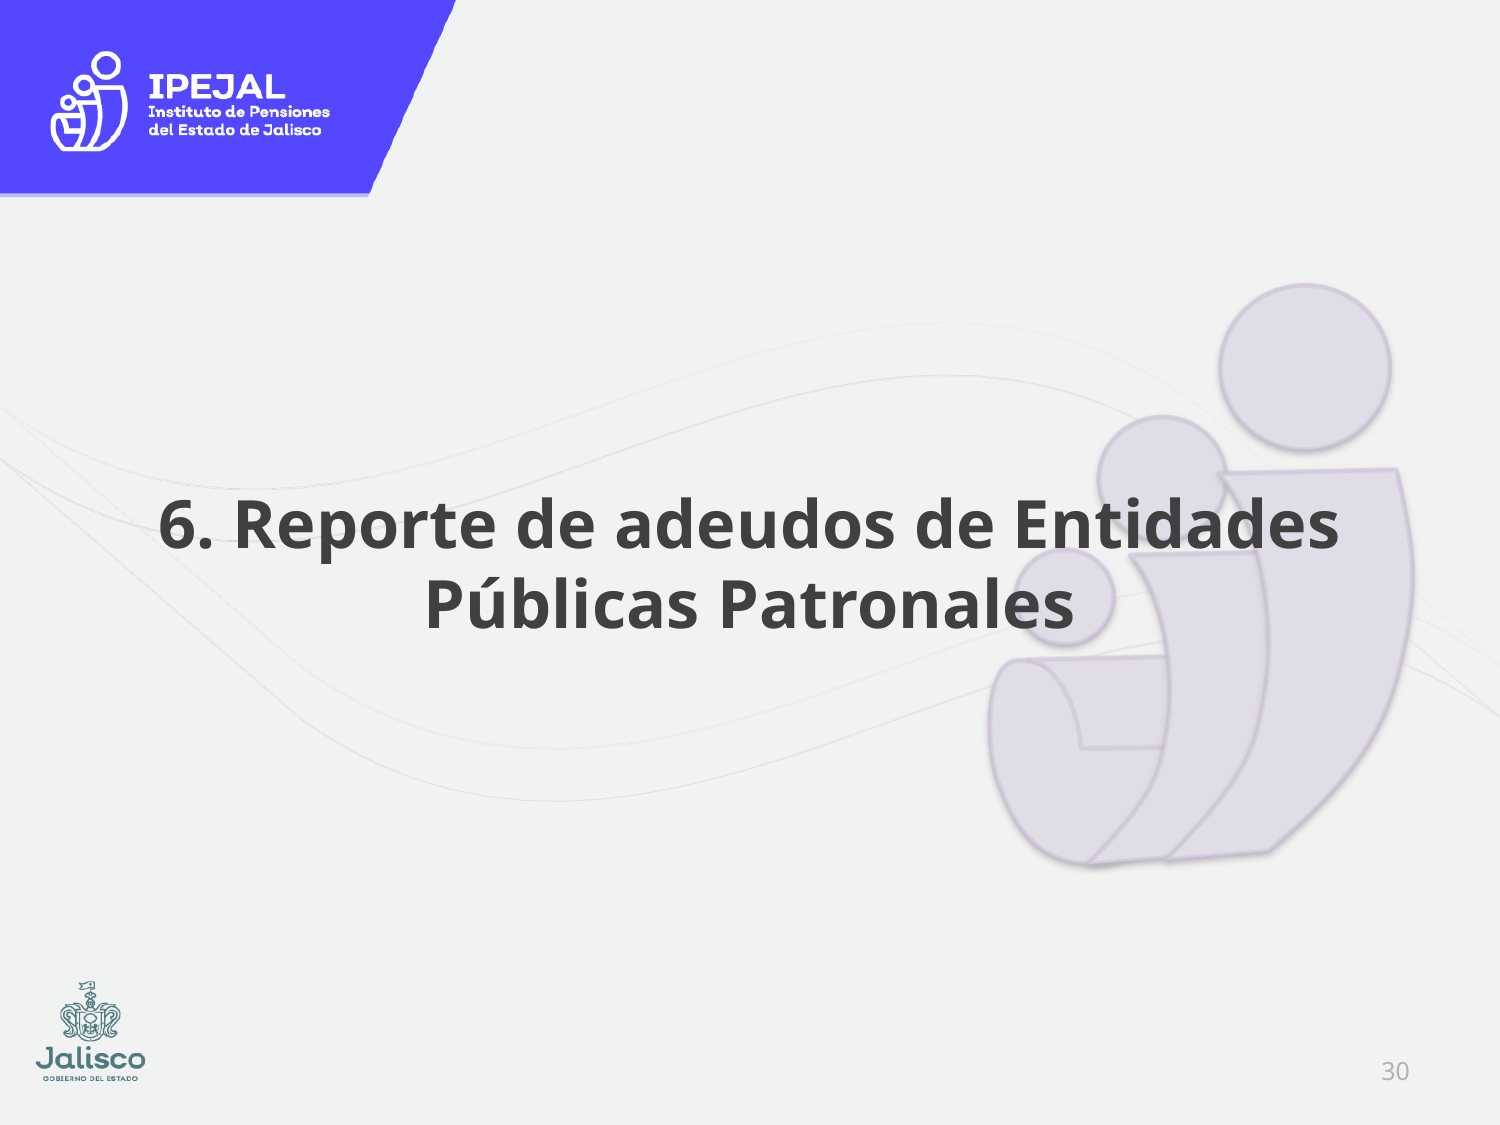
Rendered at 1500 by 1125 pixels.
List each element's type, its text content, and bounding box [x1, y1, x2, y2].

slide_number 29 [1074, 1042, 1425, 1103]
picture [0, 969, 1500, 1125]
text_box 6. Reporte de adeudos de Entidades Públicas Patronales [0, 474, 1500, 649]
picture [0, 0, 1500, 193]
